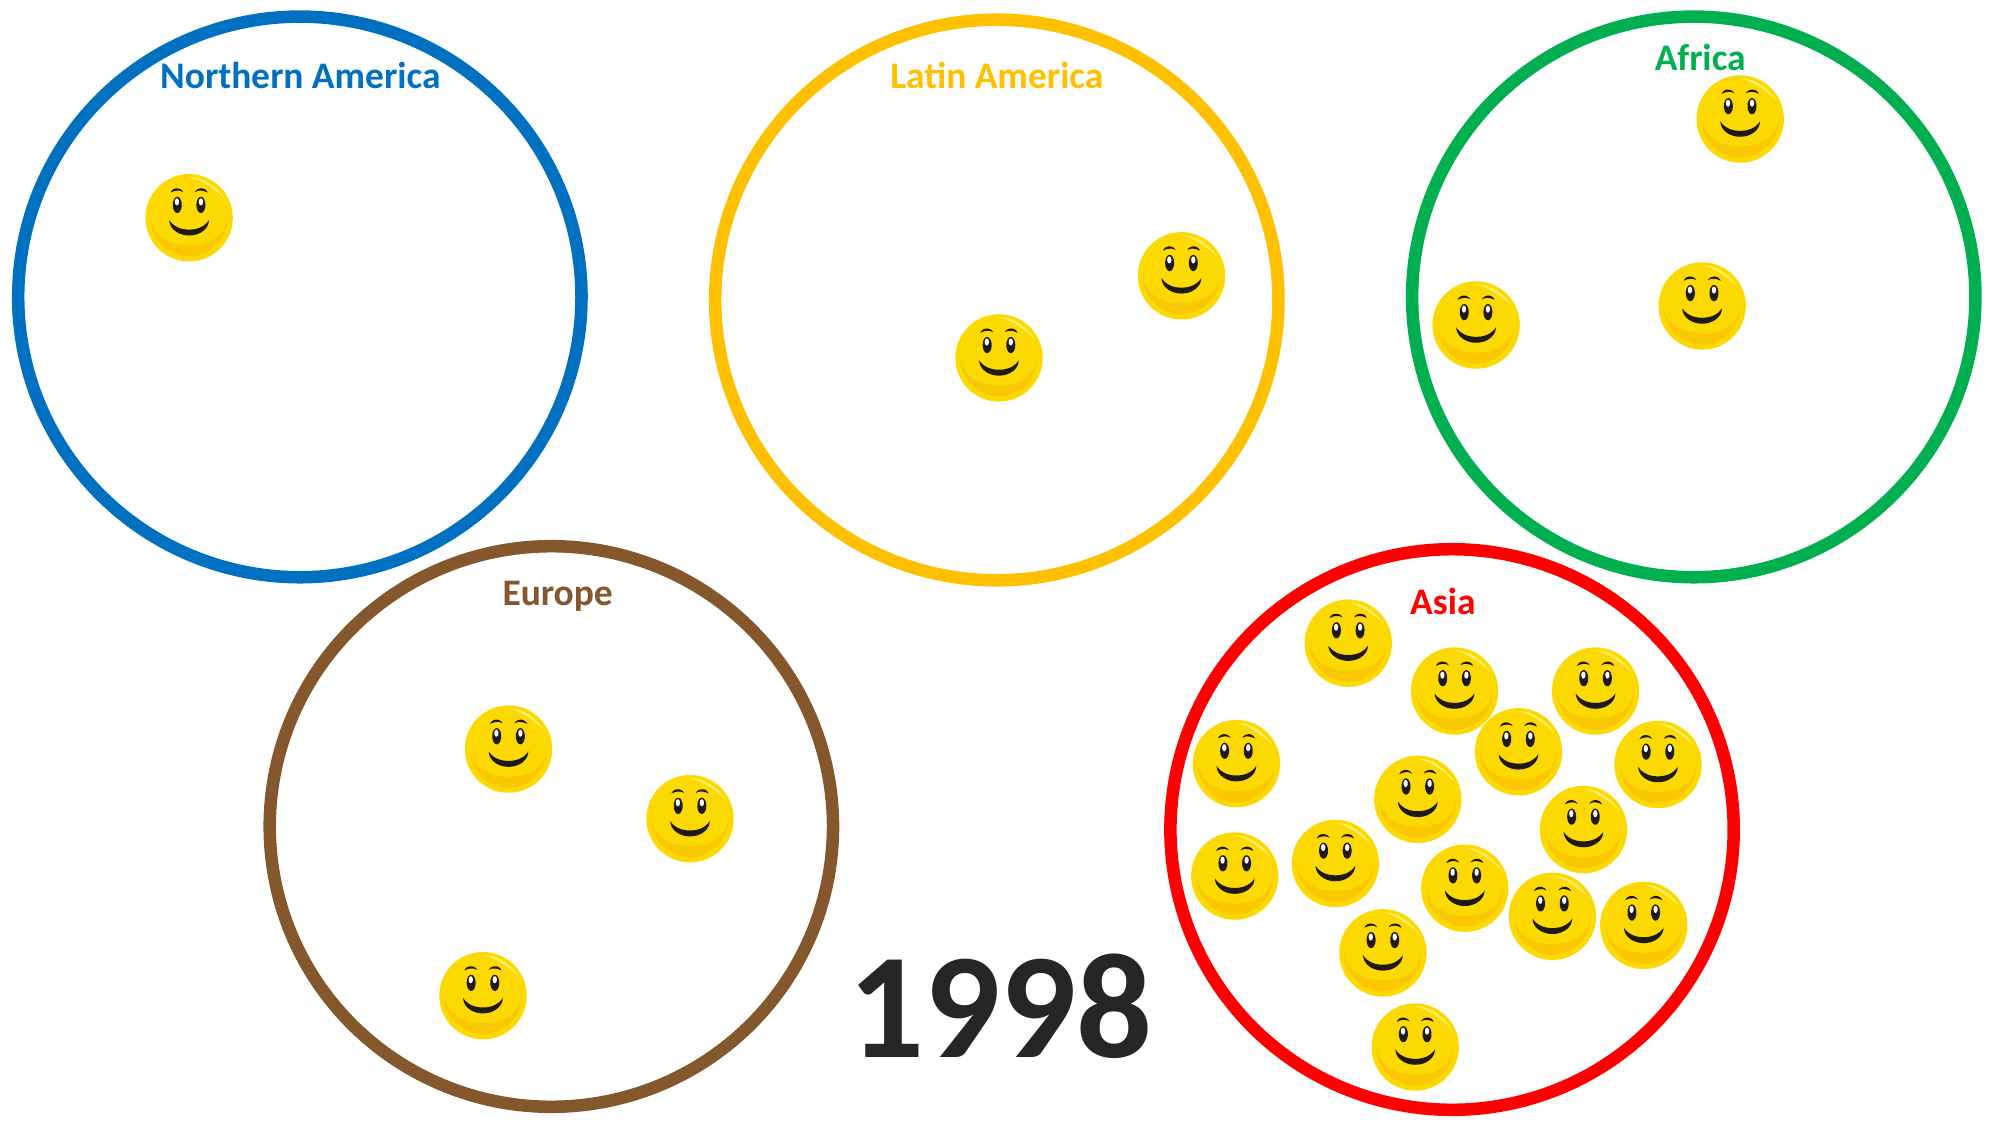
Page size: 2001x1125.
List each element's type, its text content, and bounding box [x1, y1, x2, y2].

picture [1190, 832, 1279, 920]
text_box Latin America [875, 43, 1122, 104]
picture [1291, 755, 1462, 908]
picture [1432, 281, 1520, 369]
picture [145, 174, 233, 262]
text_box [714, 46, 1280, 582]
picture [1192, 719, 1281, 808]
picture [1658, 262, 1746, 350]
picture [1371, 1003, 1459, 1091]
text_box 1998 [820, 900, 1181, 1095]
text_box Asia [1395, 569, 1493, 630]
text_box [17, 61, 583, 579]
picture [1137, 232, 1226, 320]
text_box [1169, 548, 1735, 1111]
picture [646, 774, 734, 863]
text_box Northern America [145, 43, 497, 104]
picture [464, 705, 553, 793]
picture [1339, 647, 1702, 997]
picture [955, 314, 1043, 402]
text_box Europe [488, 560, 647, 621]
picture [1696, 75, 1784, 163]
text_box [1411, 15, 1977, 579]
text_box [881, 18, 1112, 43]
picture [1600, 881, 1688, 970]
text_box [268, 545, 835, 1108]
picture [1304, 599, 1392, 687]
text_box Africa [1640, 25, 1788, 86]
text_box [178, 15, 422, 43]
picture [439, 951, 527, 1040]
